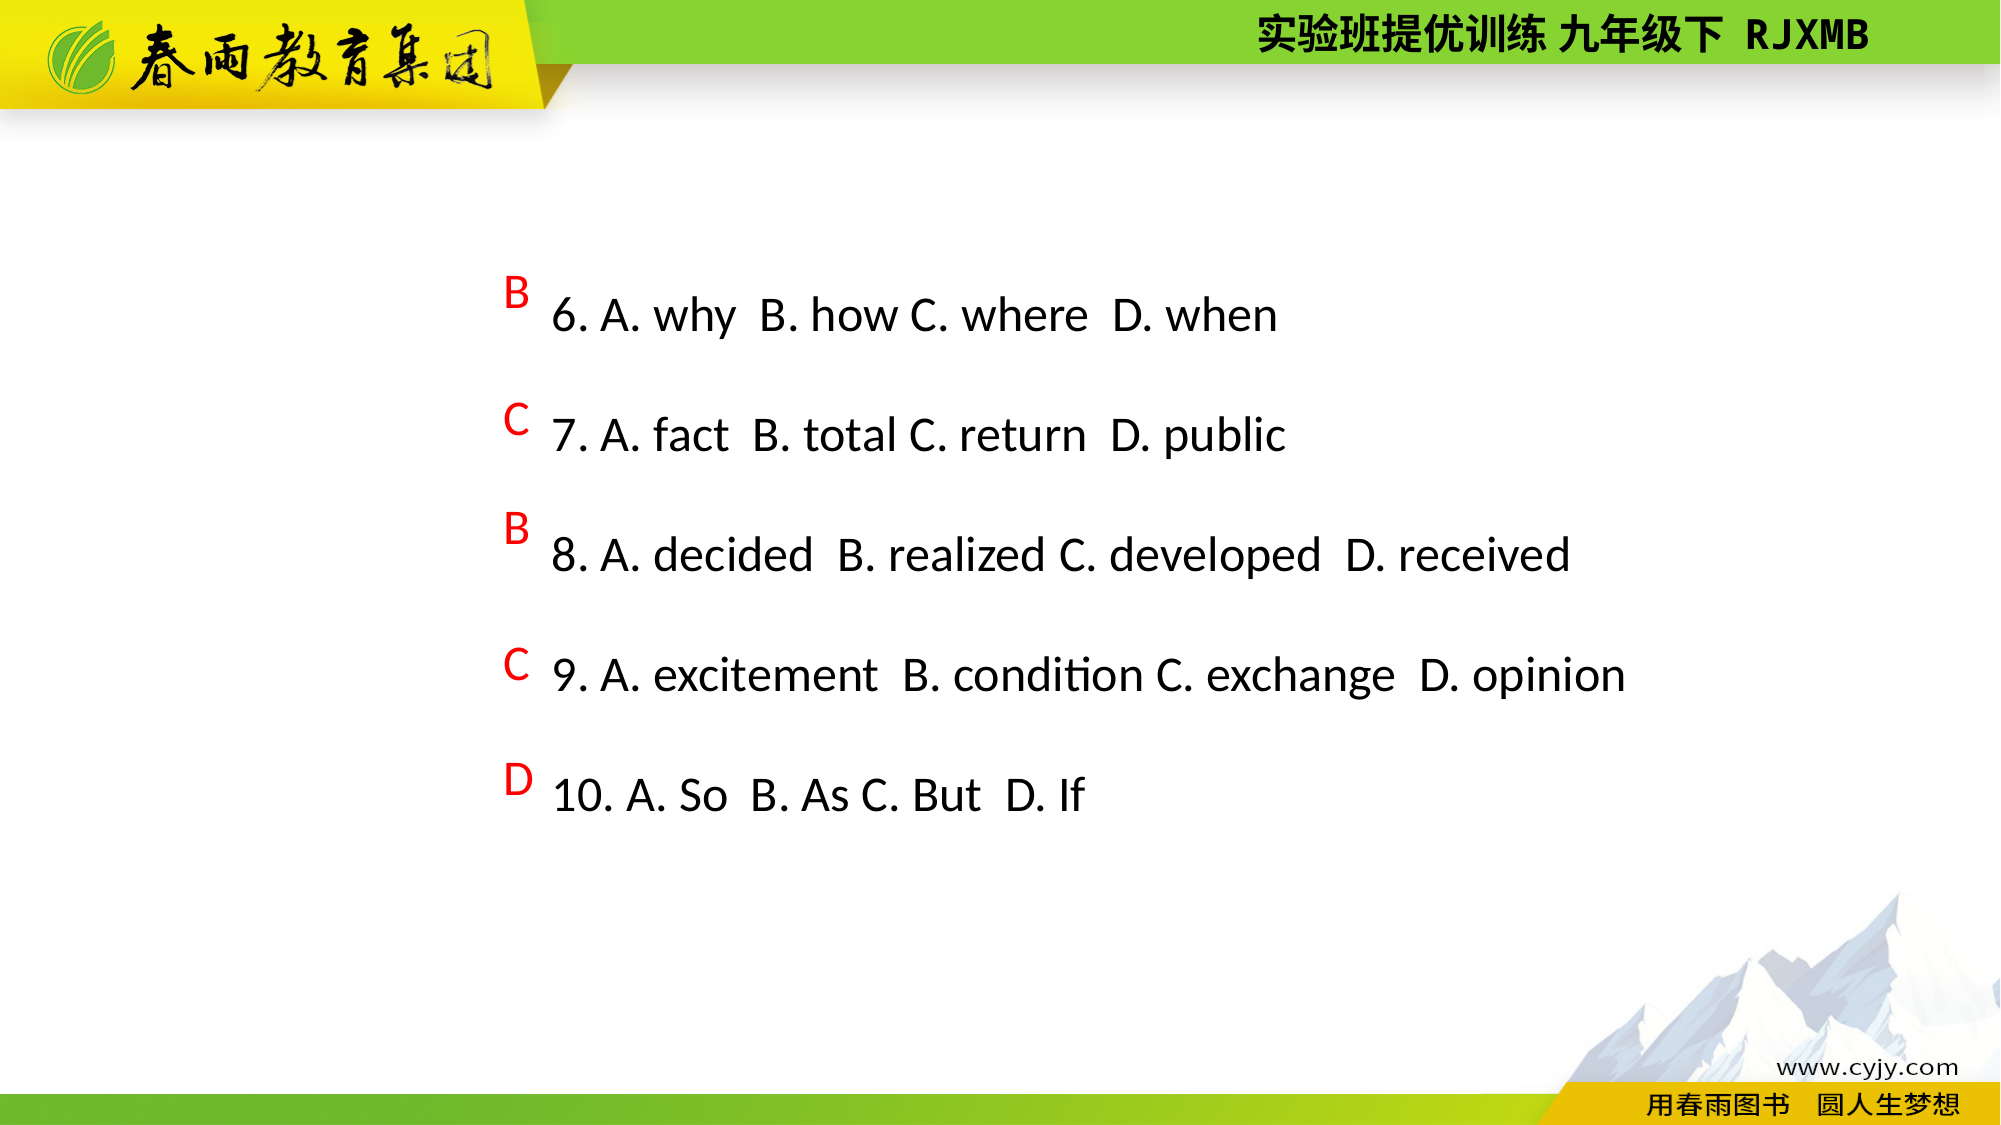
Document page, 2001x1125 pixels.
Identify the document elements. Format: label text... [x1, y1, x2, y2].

text_box C [488, 623, 545, 698]
text_box B [488, 250, 546, 326]
picture [0, 0, 2001, 1125]
text_box D [488, 737, 549, 813]
text_box B [488, 486, 546, 562]
text_box 6. A. why B. how C. where D. when 7. A. fact B. total C. return D. public 8. A. decided B. realized C. developed D. received 9. A. excitement B. condition C. exchange D. opinion 10. A. So B. As C. But D. If [437, 214, 1697, 829]
text_box C [488, 378, 545, 453]
